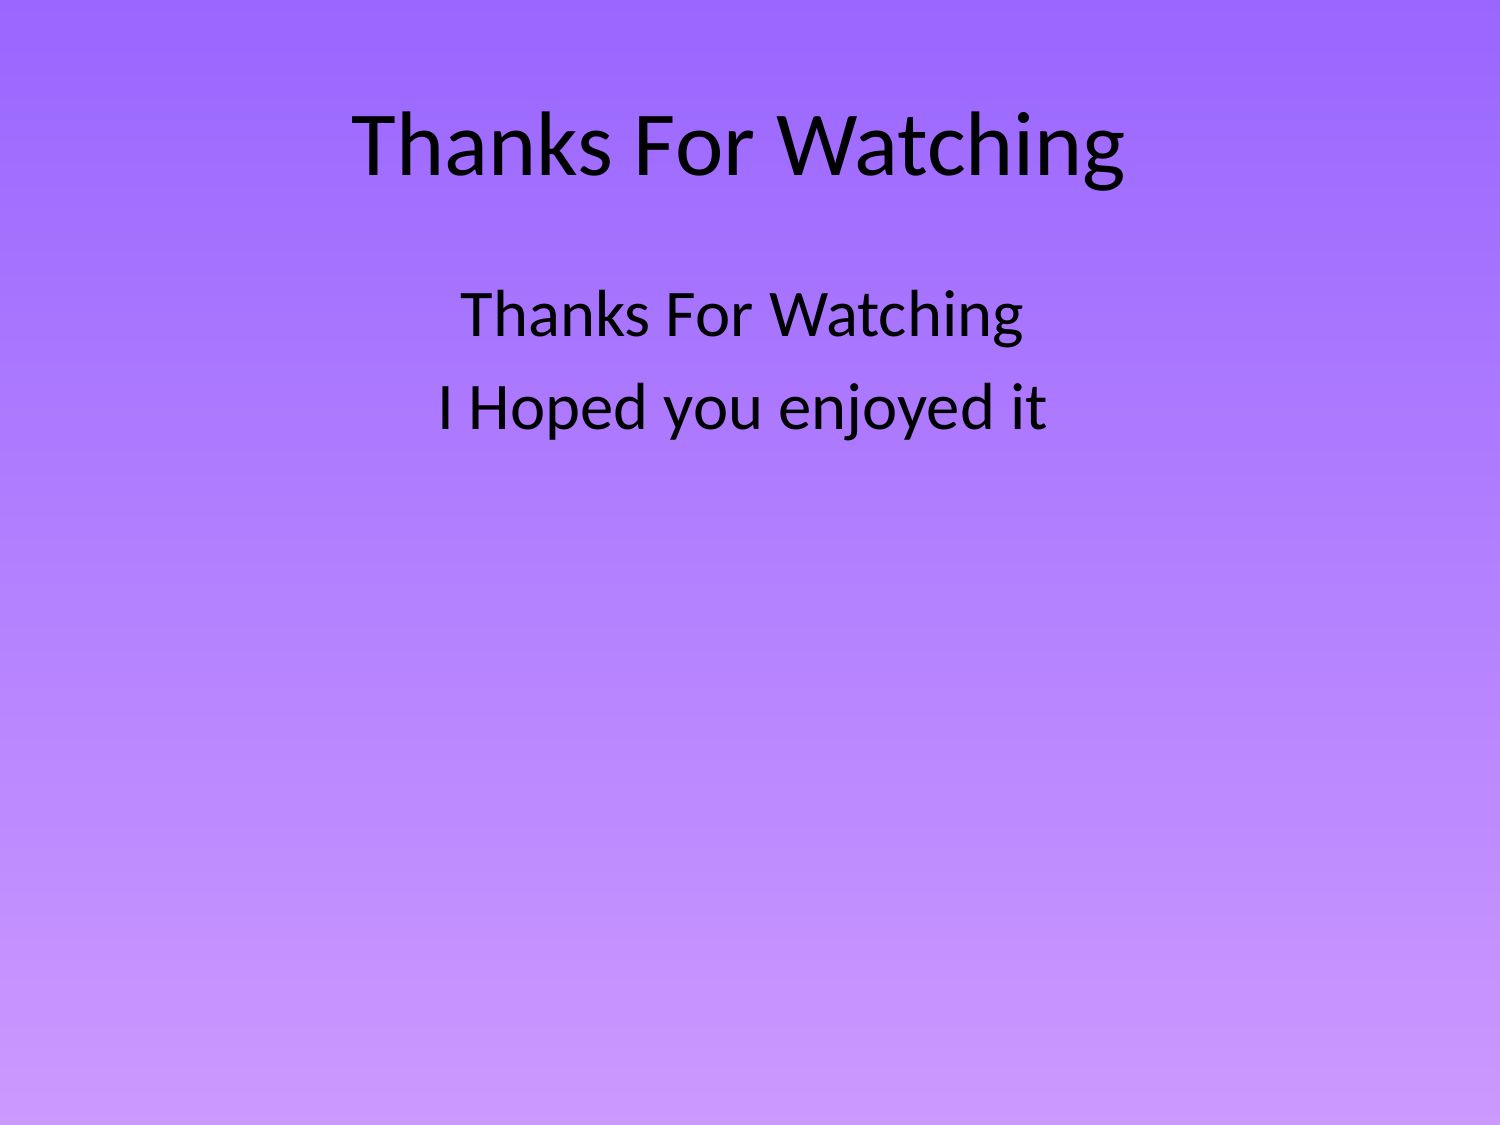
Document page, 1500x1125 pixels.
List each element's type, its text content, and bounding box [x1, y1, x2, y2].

list Thanks For Watching I Hoped you enjoyed it [75, 262, 1425, 1005]
title Thanks For Watching [75, 45, 1425, 233]
